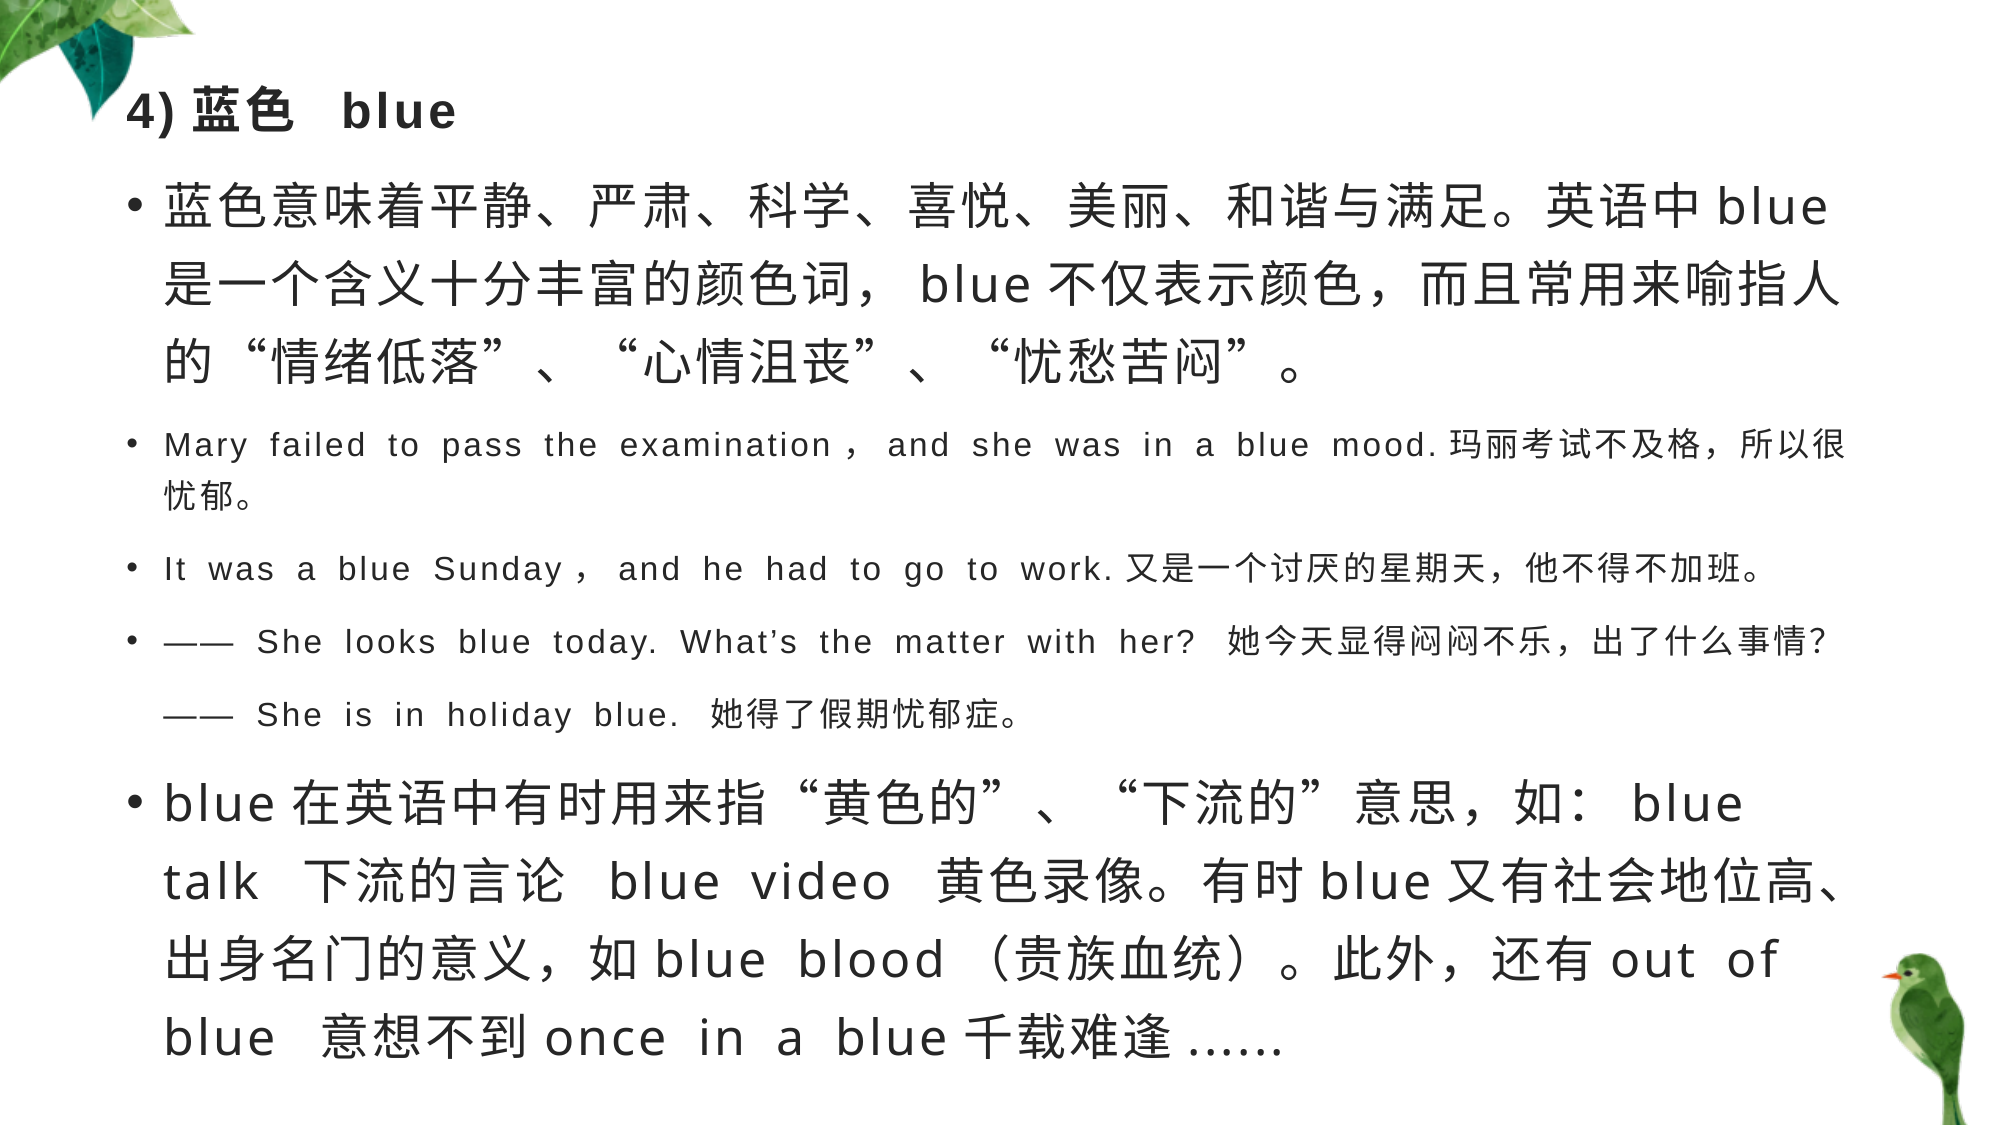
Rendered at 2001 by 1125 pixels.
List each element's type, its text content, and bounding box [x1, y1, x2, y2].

list 蓝色意味着平静、严肃、科学、喜悦、美丽、和谐与满足。英语中blue是一个含义十分丰富的颜色词，blue不仅表示颜色，而且常用来喻指人的“情绪低落”、“心情沮丧”、“忧愁苦闷”。 Mary failed to pass the examination，and she was in a blue mood.玛丽考试不及格，所以很忧郁。 It was a blue Sunday，and he had to go to work.又是一个讨厌的星期天，他不得不加班。 —— She looks blue today. What’s the matter with her? 她今天显得闷闷不乐，出了什么事情？ —— She is in holiday blue. 她得了假期忧郁症。 blue在英语中有时用来指“黄色的”、“下流的”意思，如：blue talk 下流的言论 blue video 黄色录像。有时blue又有社会地位高、出身名门的意义，如blue blood（贵族血统）。此外，还有out of blue 意想不到once in a blue千载难逢...... [109, 156, 1891, 1041]
picture [0, 0, 196, 122]
picture [1881, 953, 1971, 1125]
title 4)蓝色 blue [109, 72, 1891, 146]
